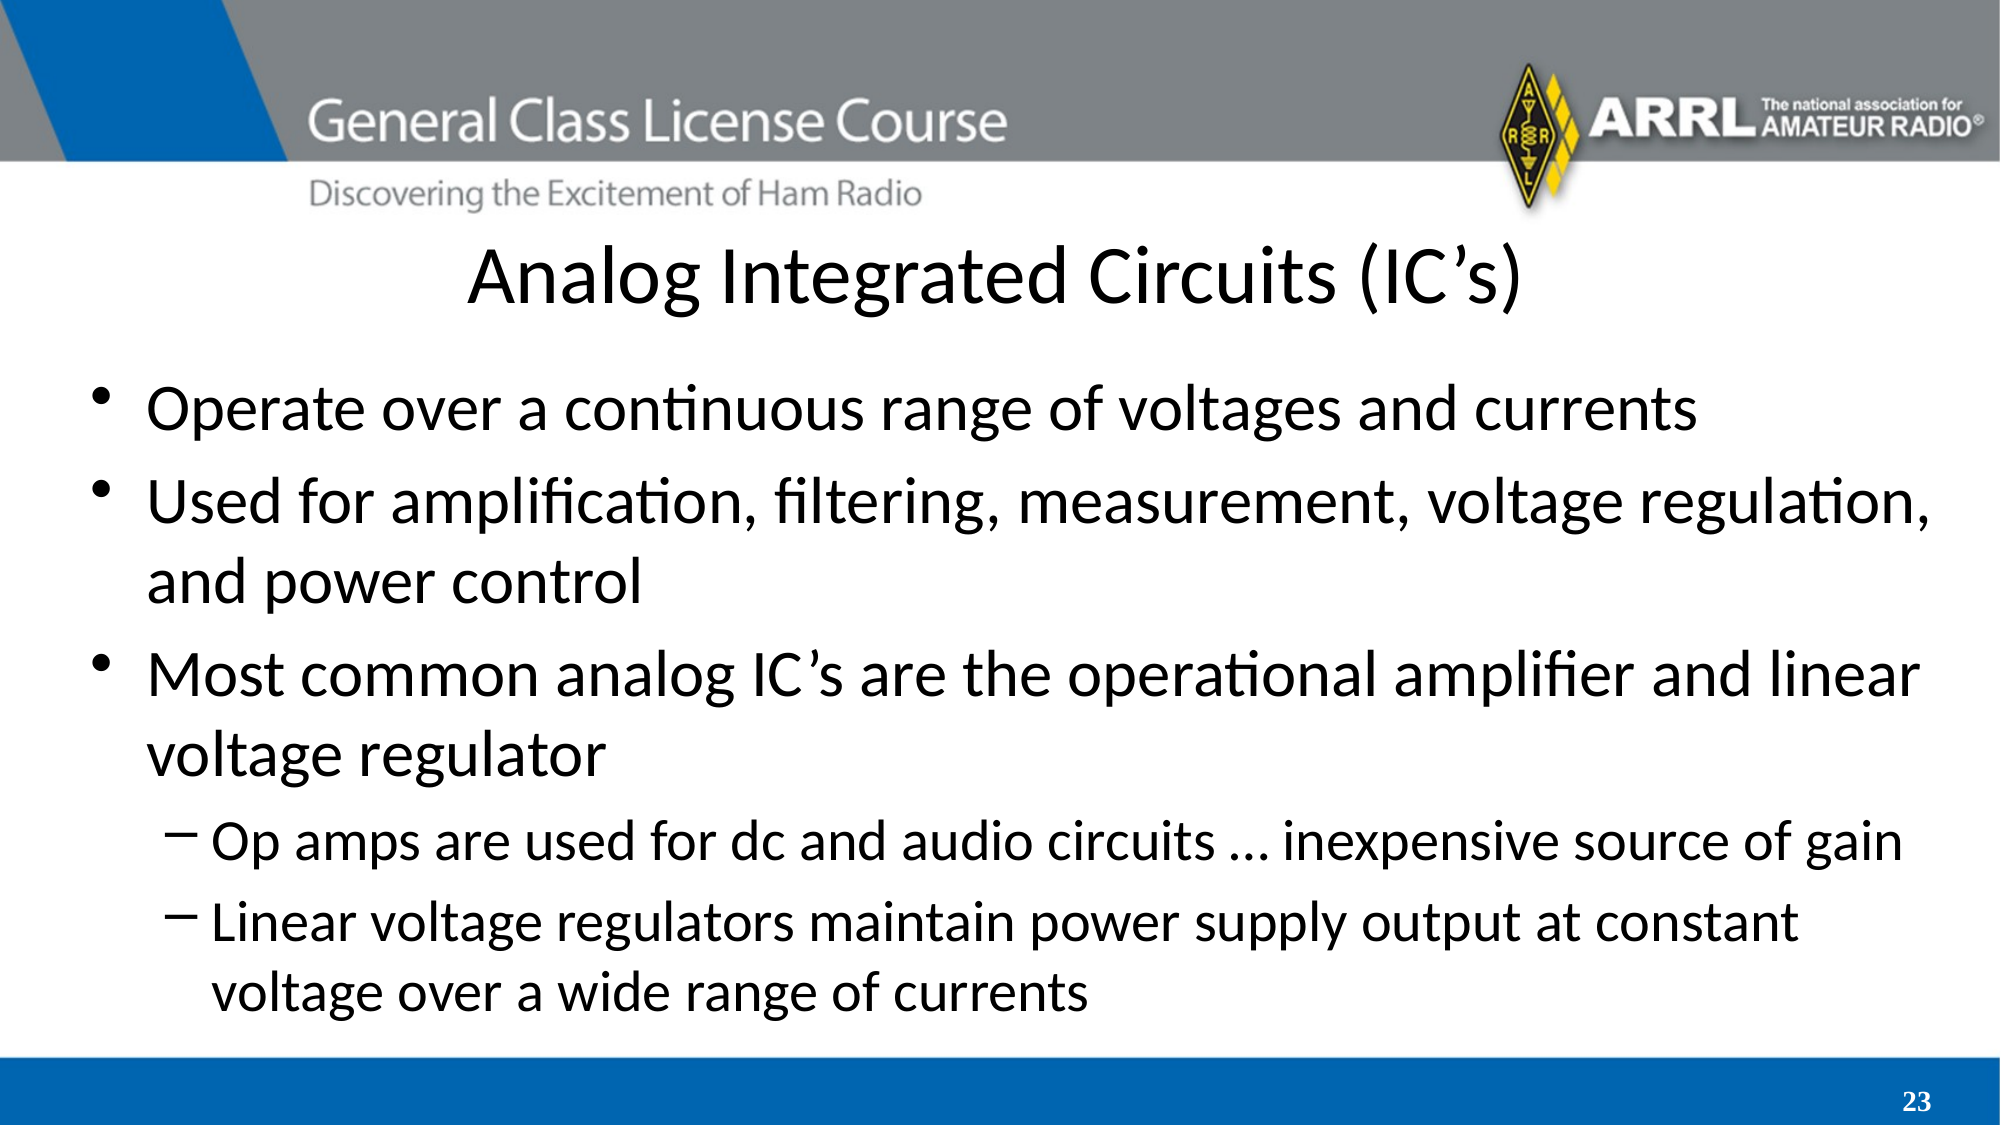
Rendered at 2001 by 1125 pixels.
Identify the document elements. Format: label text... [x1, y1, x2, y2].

title Analog Integrated Circuits (IC’s) [96, 212, 1897, 355]
picture [0, 0, 2001, 1125]
list Operate over a continuous range of voltages and currents Used for amplification, filtering, measurement, voltage regulation, and power control Most common analog IC’s are the operational amplifier and linear voltage regulator Op amps are used for dc and audio circuits … inexpensive source of gain Linear voltage regulators maintain power supply output at constant voltage over a wide range of currents [75, 355, 1963, 1075]
